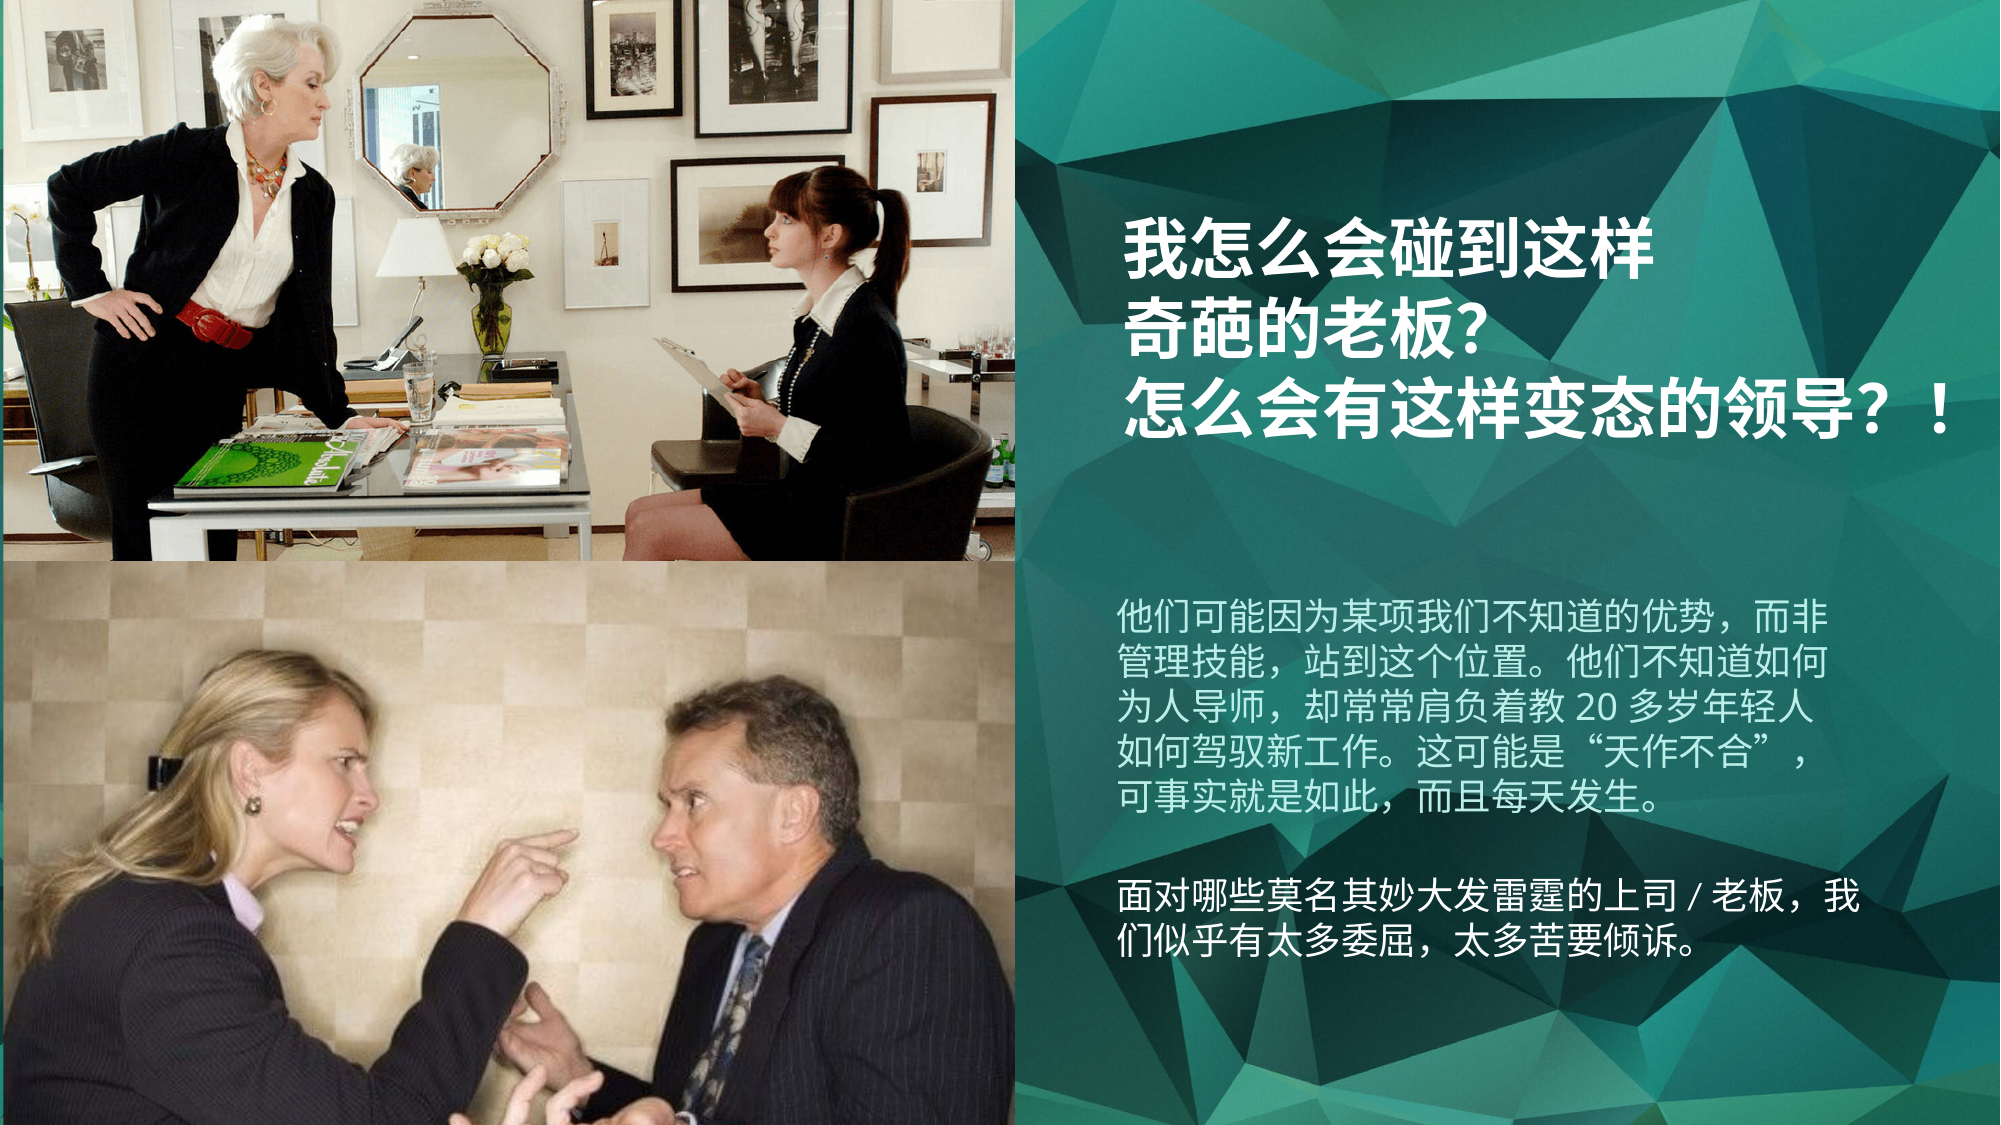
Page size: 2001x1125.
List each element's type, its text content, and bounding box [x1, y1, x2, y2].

text_box 我怎么会碰到这样 奇葩的老板？ 怎么会有这样变态的领导？！！ [1107, 199, 2000, 455]
picture [0, 0, 2000, 1125]
text_box 他们可能因为某项我们不知道的优势，而非管理技能，站到这个位置。他们不知道如何为人导师，却常常肩负着教20多岁年轻人如何驾驭新工作。这可能是“天作不合”，可事实就是如此，而且每天发生。 [1101, 585, 1855, 826]
text_box 面对哪些莫名其妙大发雷霆的上司/老板，我们似乎有太多委屈，太多苦要倾诉。 [1101, 864, 1895, 970]
